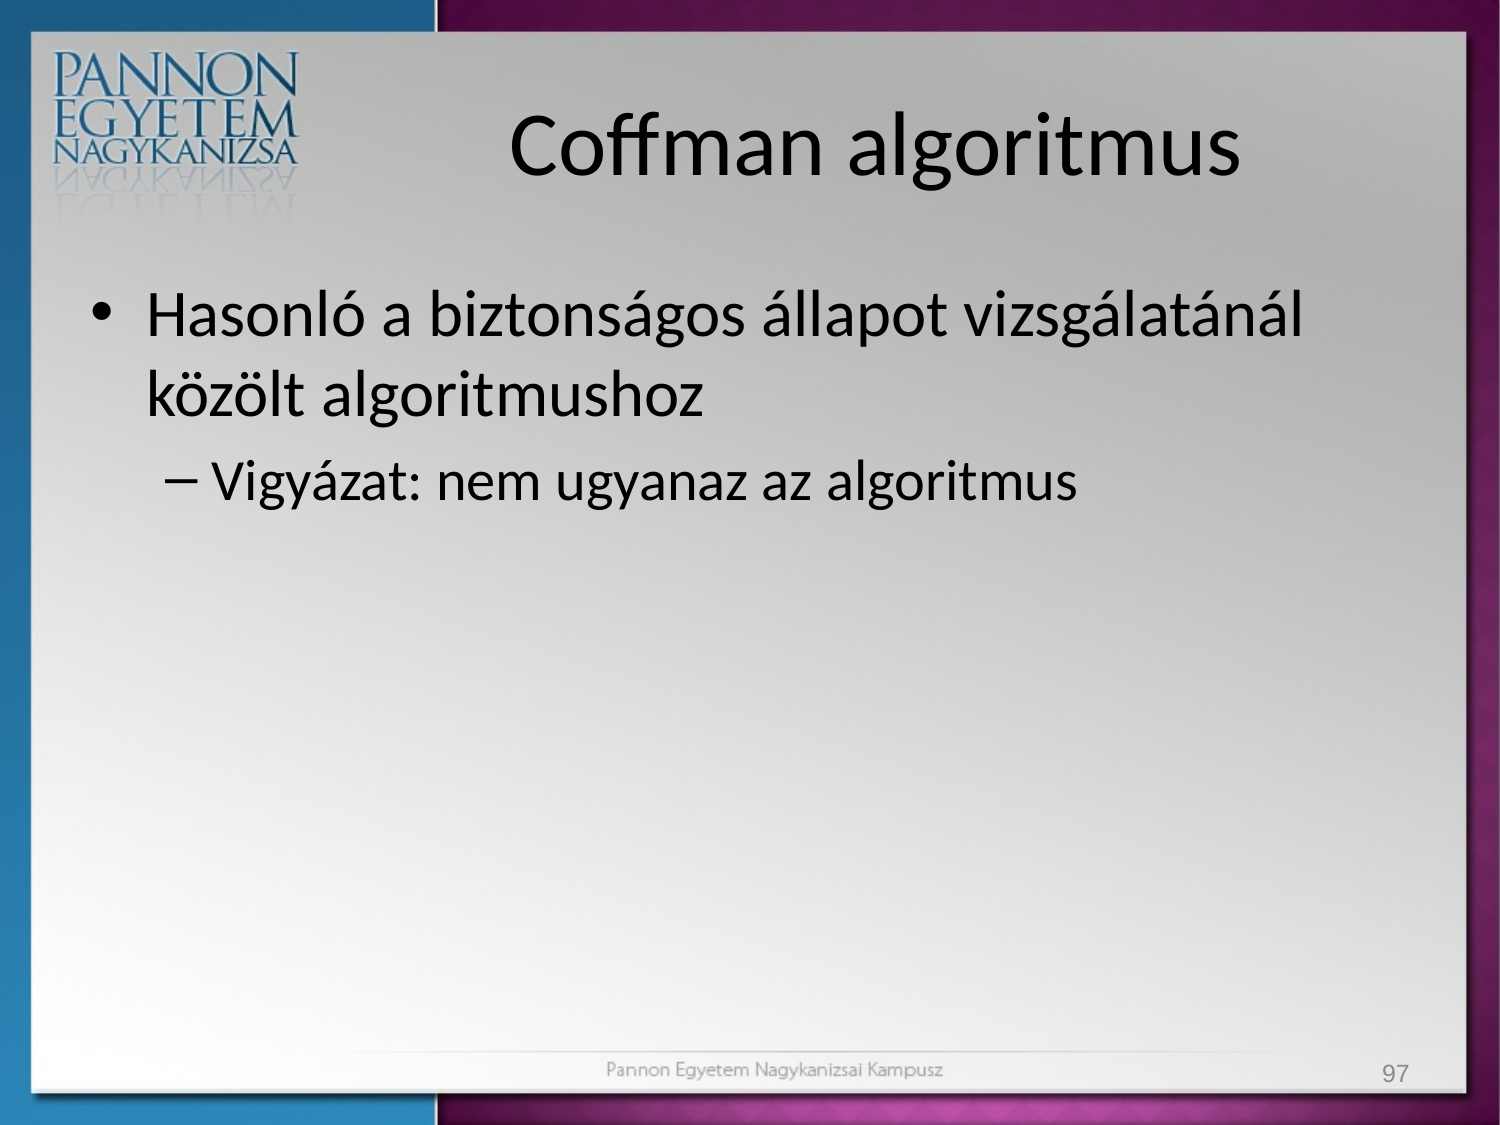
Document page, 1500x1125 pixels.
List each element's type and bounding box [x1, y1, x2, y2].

list [75, 262, 1425, 1038]
slide_number [1074, 1042, 1425, 1103]
picture [0, 0, 1500, 1125]
title [328, 45, 1425, 233]
